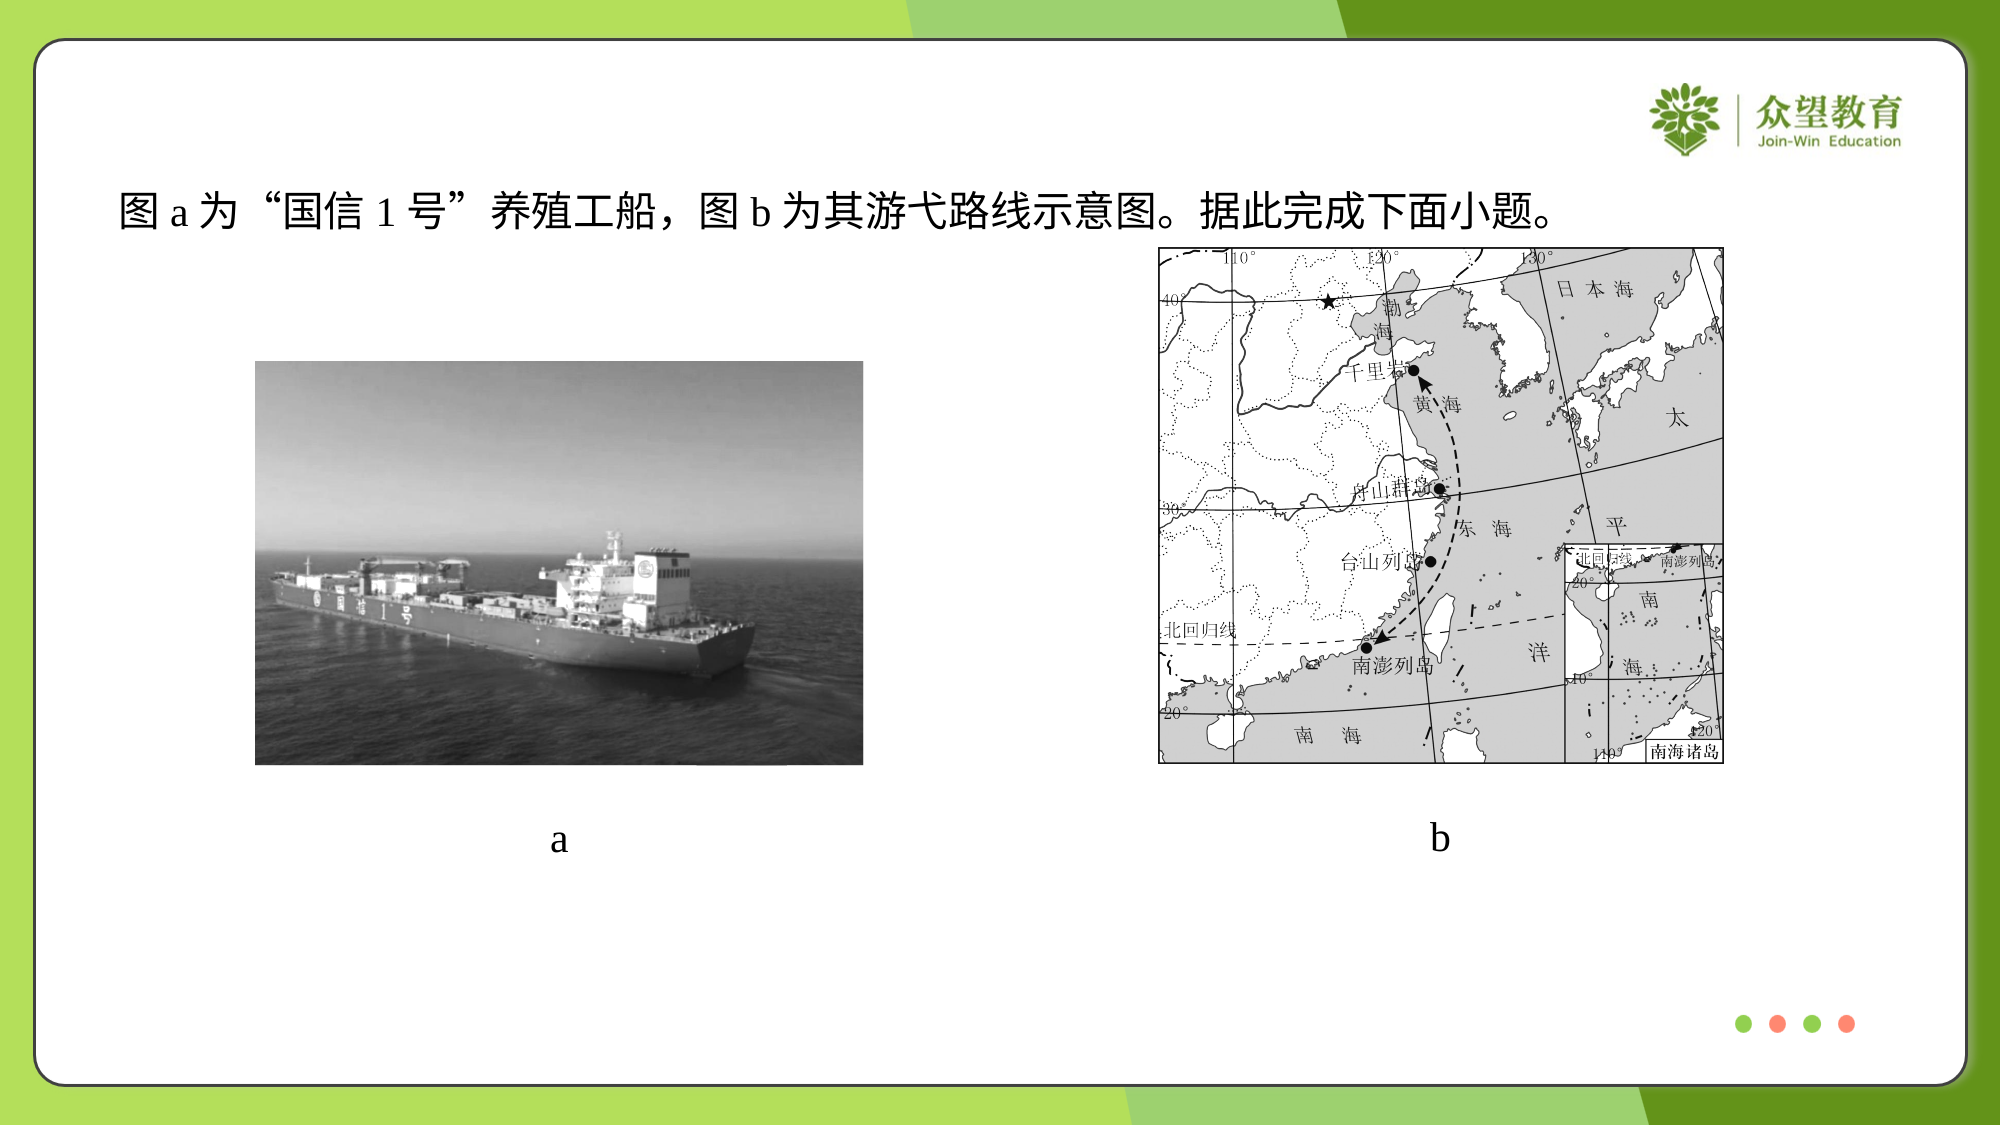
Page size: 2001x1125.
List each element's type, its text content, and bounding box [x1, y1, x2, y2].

picture [0, 0, 2000, 1125]
text_box a [545, 786, 574, 920]
text_box b [1425, 784, 1456, 919]
text_box 图a为“国信1号”养殖工船，图b为其游弋路线示意图。据此完成下面小题。 [118, 159, 1883, 226]
